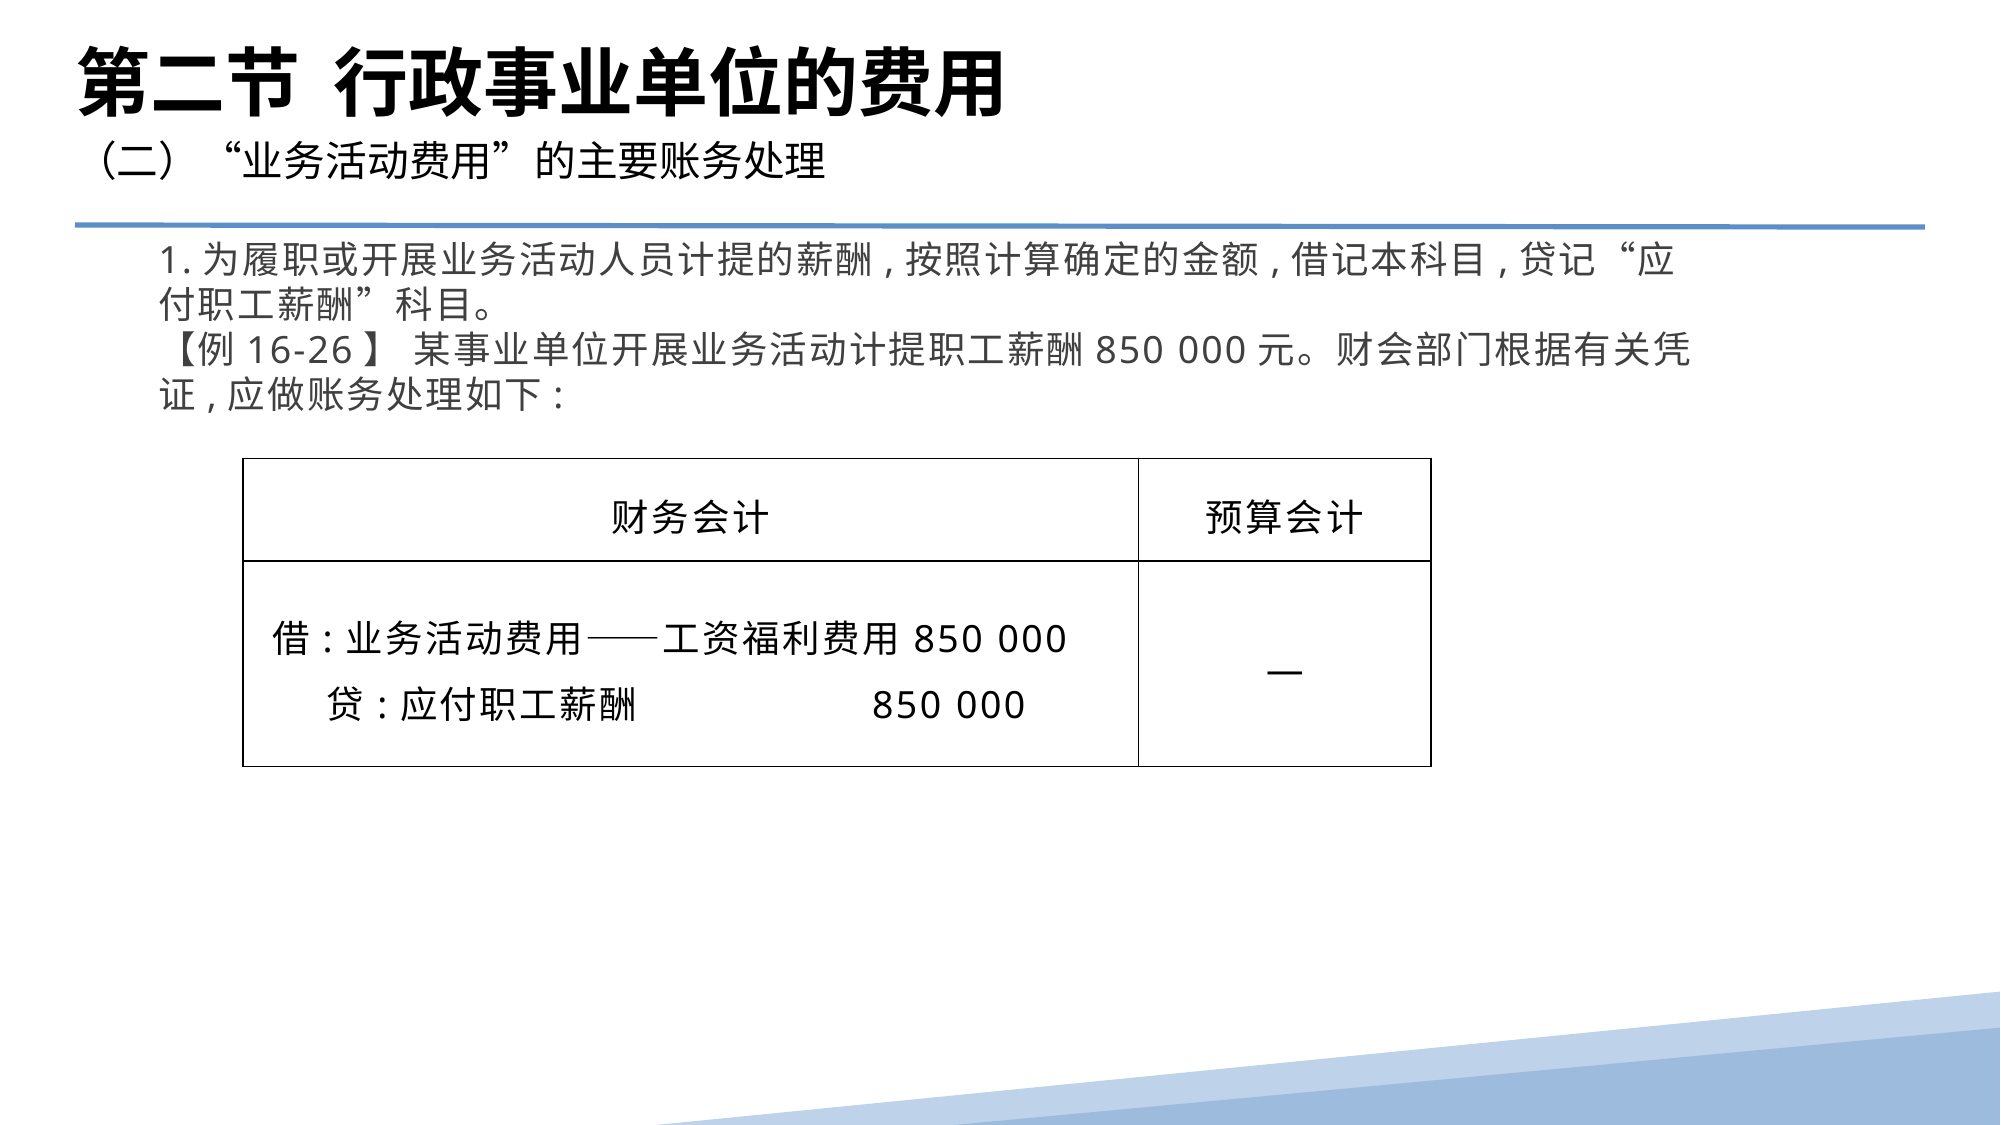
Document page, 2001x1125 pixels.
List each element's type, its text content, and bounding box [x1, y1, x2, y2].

text_box 1.为履职或开展业务活动人员计提的薪酬,按照计算确定的金额,借记本科目,贷记“应付职工薪酬”科目。 【例16-26】 某事业单位开展业务活动计提职工薪酬850 000元。财会部门根据有关凭证,应做账务处理如下: [147, 228, 1718, 479]
table_header 预算会计 [1139, 459, 1430, 560]
table_cell — [1139, 562, 1430, 766]
text_box （二）“业务活动费用”的主要账务处理 [75, 124, 1925, 200]
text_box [74, 224, 1925, 228]
table_header 财务会计 [244, 459, 1138, 560]
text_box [656, 991, 2000, 1125]
text_box 第二节 行政事业单位的费用 [75, 24, 1925, 124]
table_cell 借:业务活动费用——工资福利费用850 000 贷:应付职工薪酬 850 000 [244, 562, 1138, 766]
